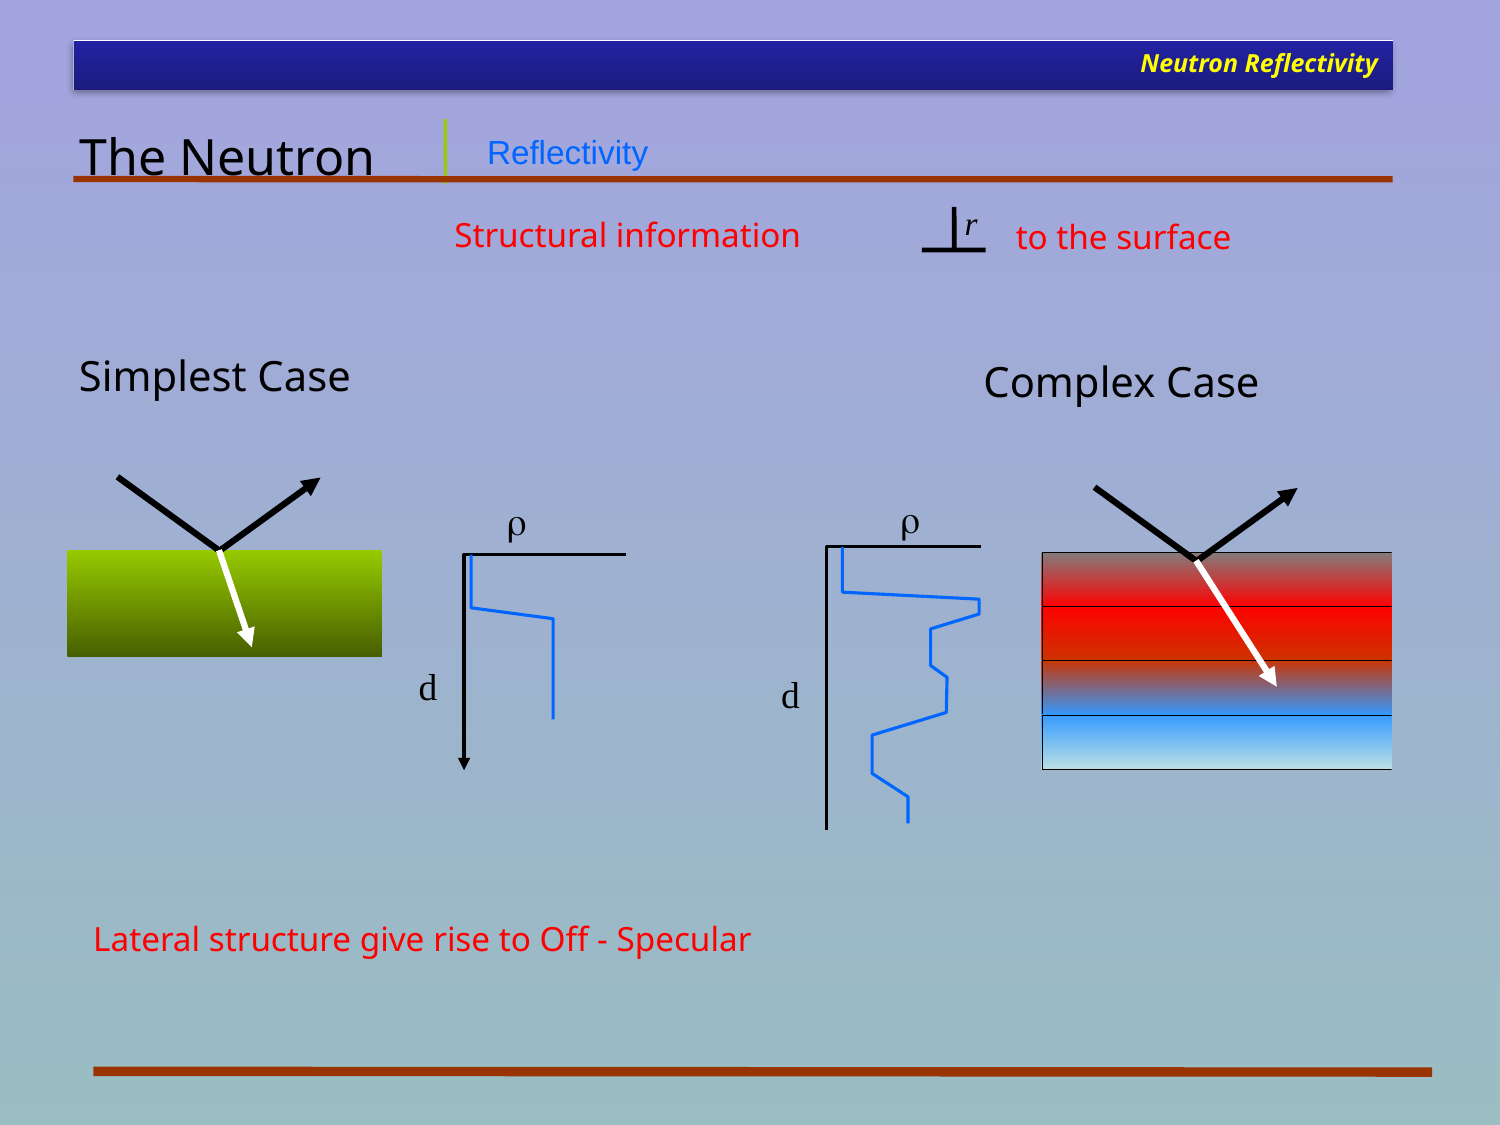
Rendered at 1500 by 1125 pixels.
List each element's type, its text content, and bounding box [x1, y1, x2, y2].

text_box Neutron Reflectivity [73, 40, 1393, 91]
text_box The Neutron [65, 117, 392, 193]
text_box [766, 347, 1392, 830]
text_box Lateral structure give rise to Off - Specular [78, 911, 945, 966]
text_box Reflectivity [471, 123, 664, 179]
text_box r [949, 195, 993, 250]
text_box Structural information [439, 207, 935, 262]
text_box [51, 341, 627, 771]
text_box to the surface [1000, 208, 1331, 264]
